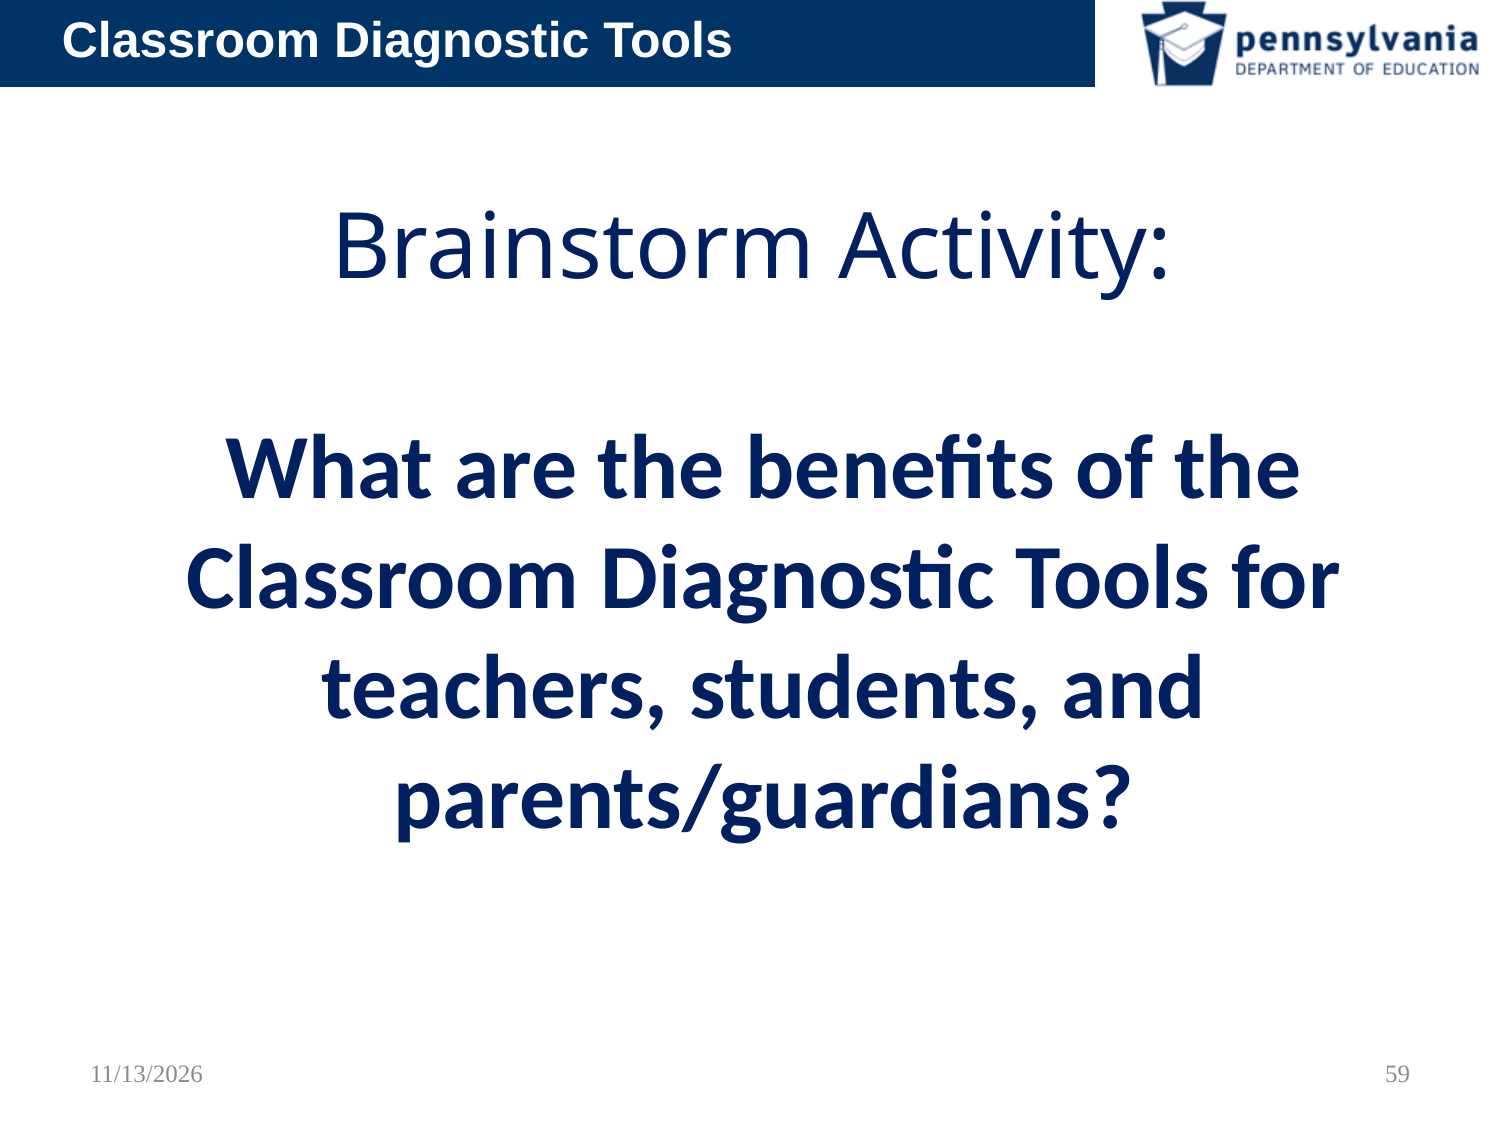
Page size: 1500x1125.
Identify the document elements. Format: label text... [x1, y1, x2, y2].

title Brainstorm Activity: What are the benefits of the Classroom Diagnostic Tools for teachers, students, and parents/guardians? [88, 147, 1440, 336]
picture [1134, 0, 1485, 90]
slide_number 59 [1074, 1042, 1425, 1103]
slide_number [75, 1042, 425, 1103]
